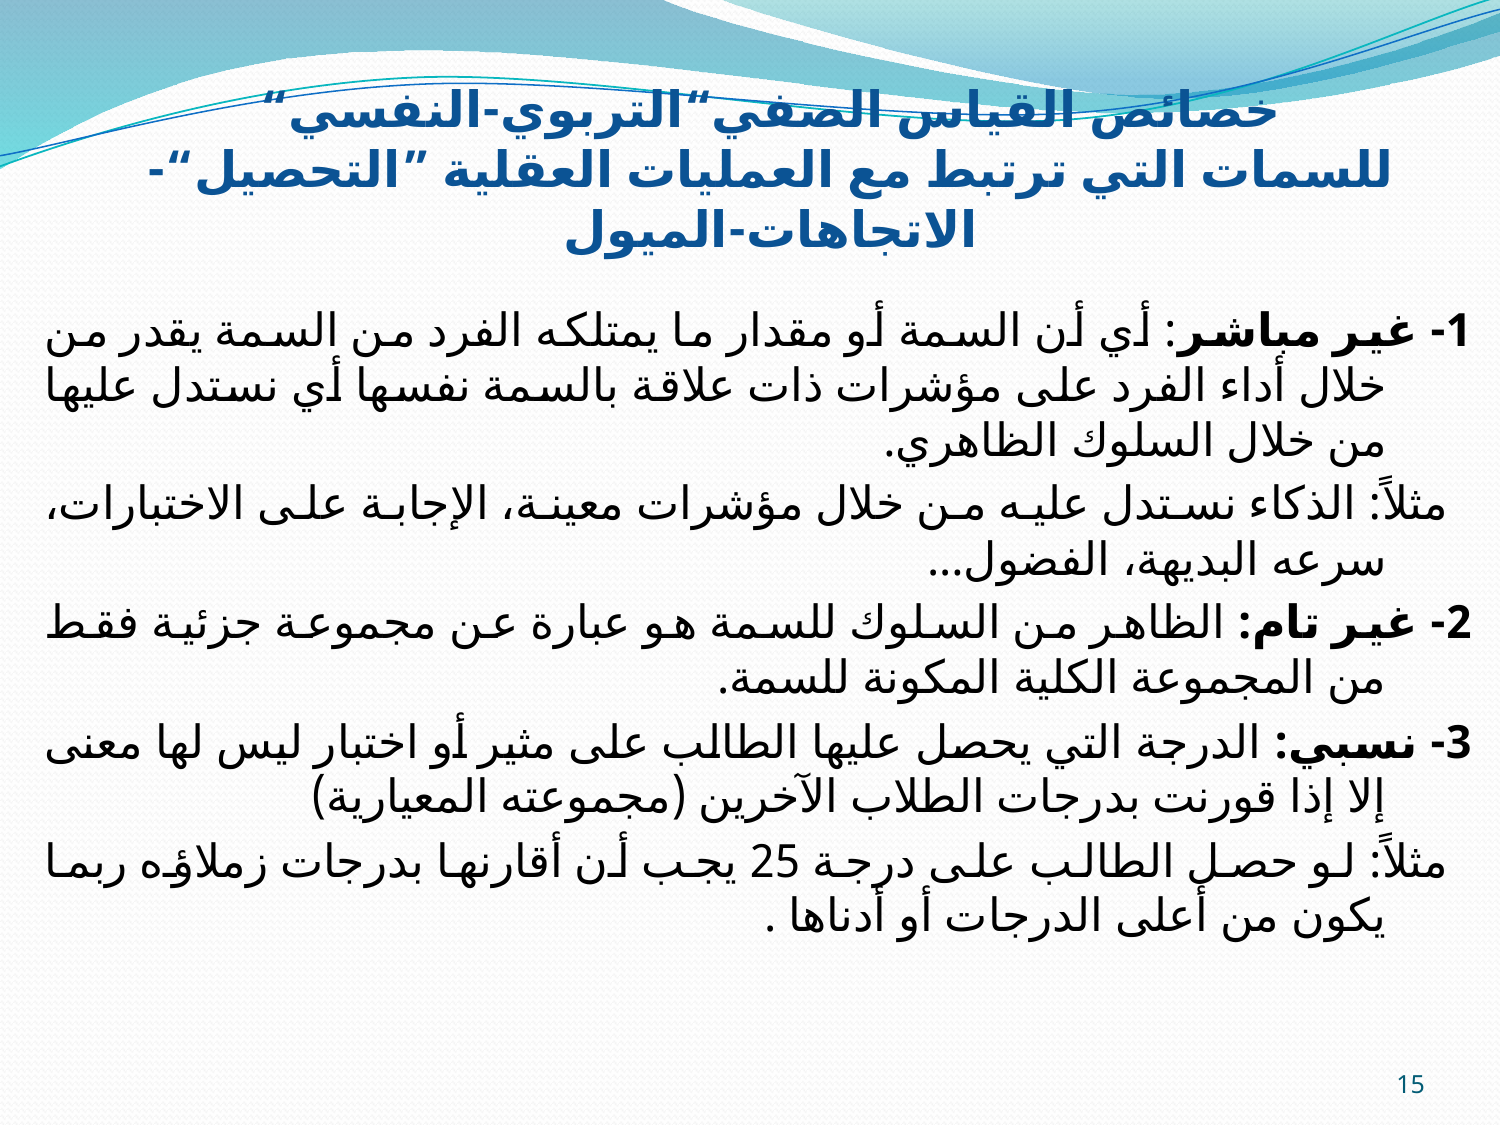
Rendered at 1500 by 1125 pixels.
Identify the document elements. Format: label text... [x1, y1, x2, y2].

title خصائص القياس الصفي“التربوي-النفسي“ للسمات التي ترتبط مع العمليات العقلية ”التحصيل“-الاتجاهات-الميول [41, 45, 1500, 258]
slide_number 15 [1299, 1042, 1425, 1103]
list 1- غير مباشر: أي أن السمة أو مقدار ما يمتلكه الفرد من السمة يقدر من خلال أداء الفرد على مؤشرات ذات علاقة بالسمة نفسها أي نستدل عليها من خلال السلوك الظاهري. مثلاً: الذكاء نستدل عليه من خلال مؤشرات معينة، الإجابة على الاختبارات، سرعه البديهة، الفضول... 2- غير تام: الظاهر من السلوك للسمة هو عبارة عن مجموعة جزئية فقط من المجموعة الكلية المكونة للسمة. 3- نسبي: الدرجة التي يحصل عليها الطالب على مثير أو اختبار ليس لها معنى إلا إذا قورنت بدرجات الطلاب الآخرين (مجموعته المعيارية) مثلاً: لو حصل الطالب على درجة 25 يجب أن أقارنها بدرجات زملاؤه ربما يكون من أعلى الدرجات أو أدناها . [29, 292, 1500, 1025]
